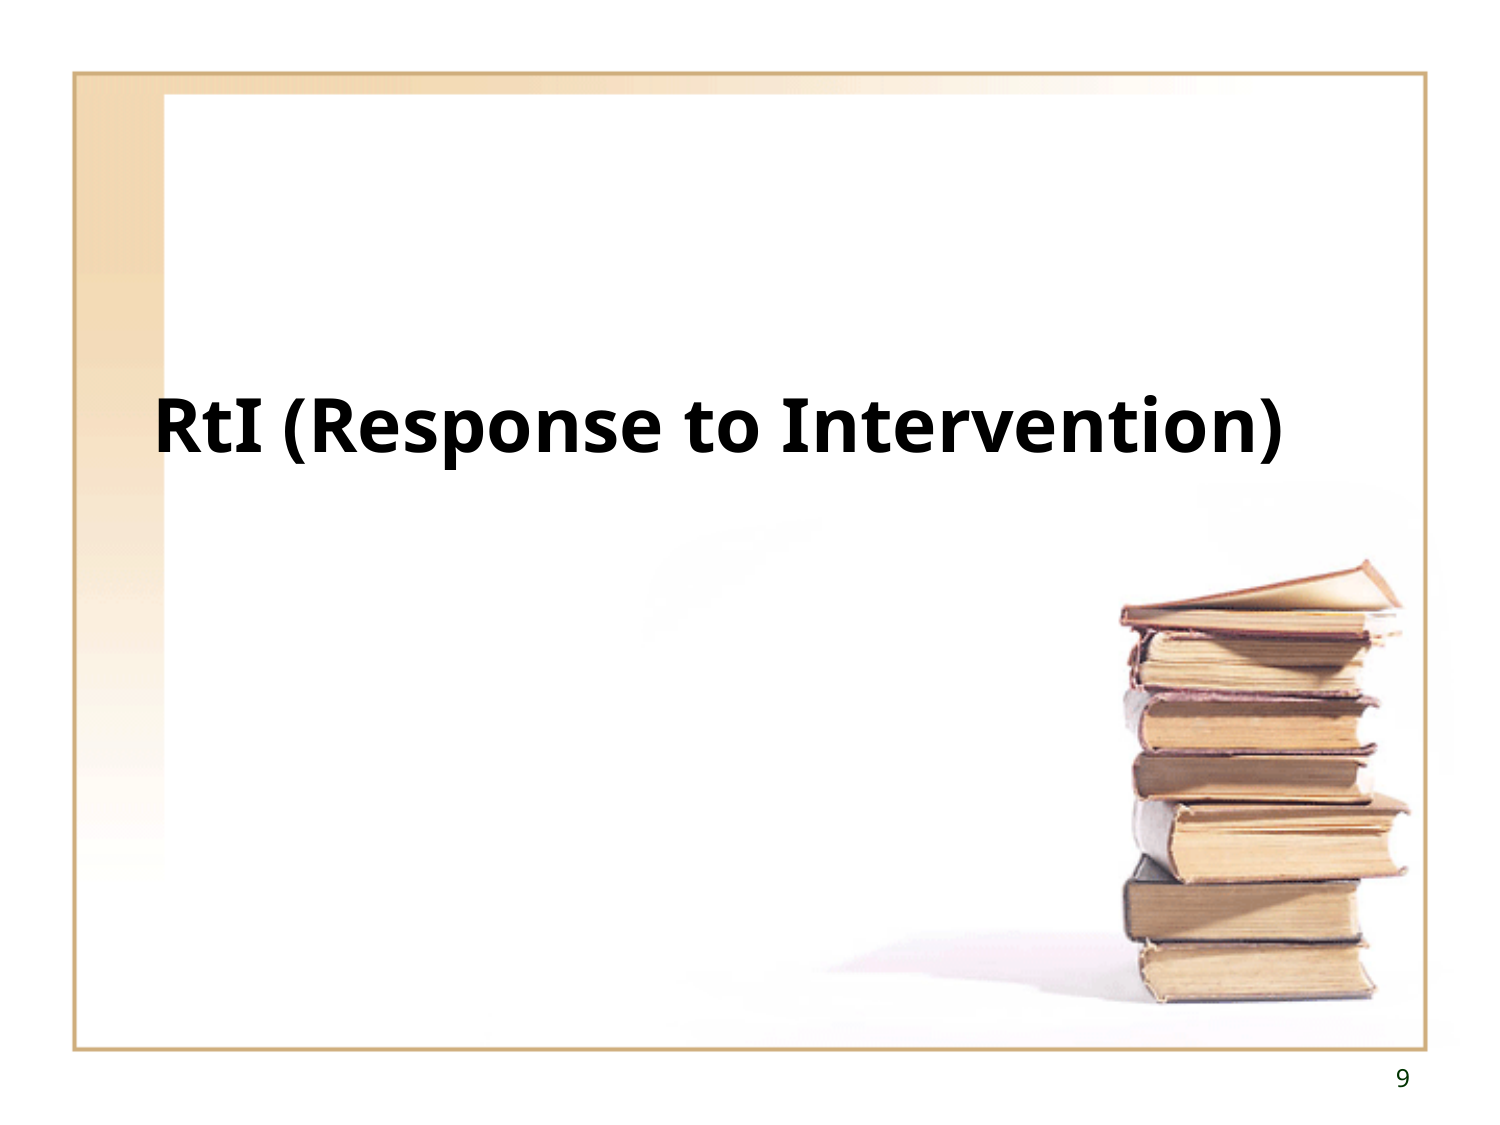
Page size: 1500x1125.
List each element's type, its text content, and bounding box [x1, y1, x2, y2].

title RtI (Response to Intervention) [137, 362, 1413, 483]
slide_number 9 [1074, 1054, 1426, 1109]
picture [0, 0, 1500, 1125]
